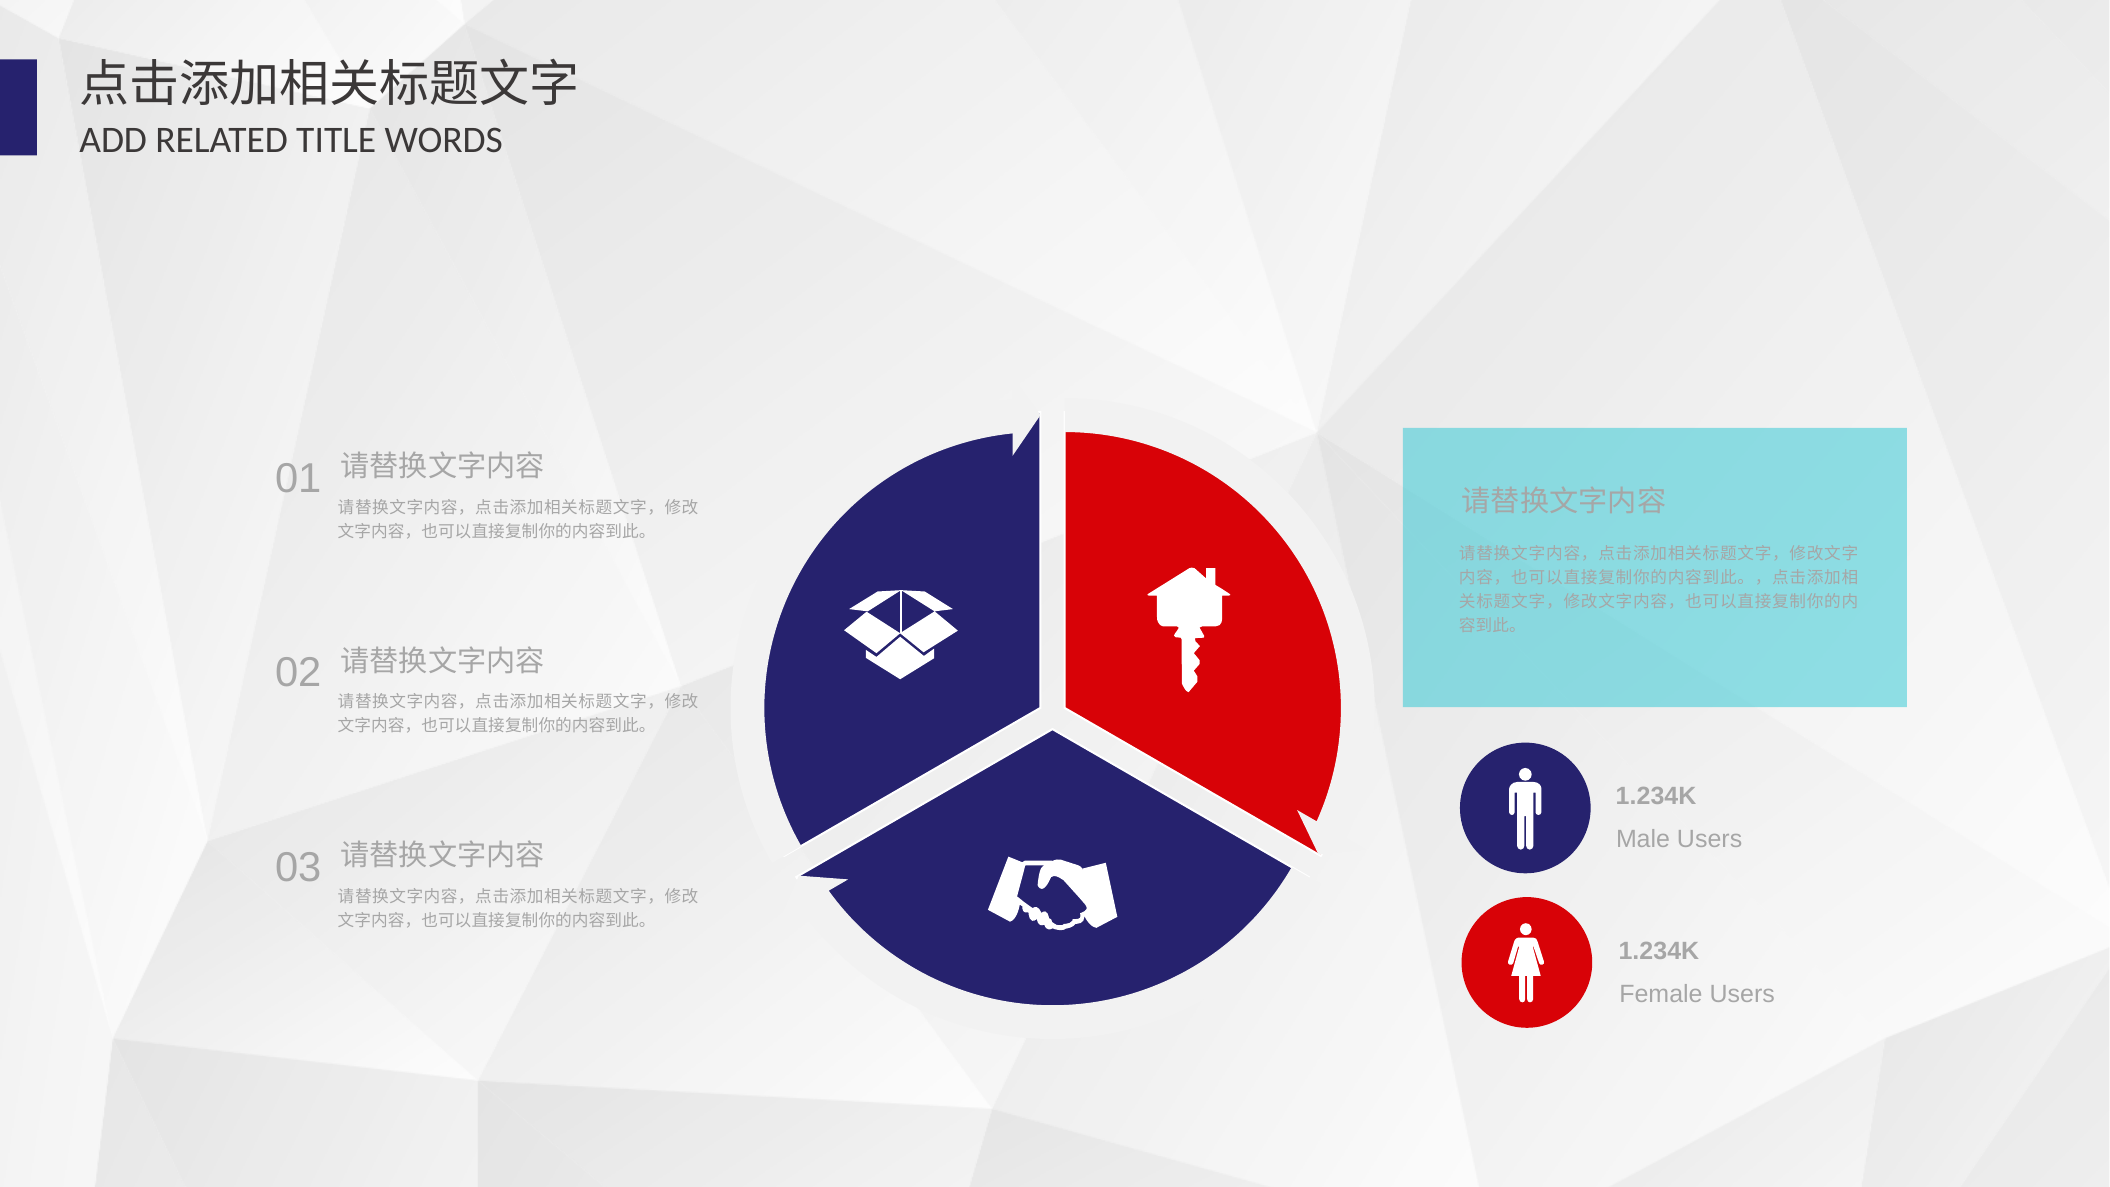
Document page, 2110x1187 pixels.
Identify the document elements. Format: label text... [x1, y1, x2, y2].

text_box 02 [260, 627, 322, 703]
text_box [322, 433, 707, 550]
text_box ADD RELATED TITLE WORDS [63, 107, 520, 169]
text_box 01 [260, 433, 322, 509]
text_box Female Users [1604, 963, 1790, 1015]
text_box 点击添加相关标题文字 [63, 43, 596, 120]
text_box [844, 590, 958, 680]
text_box 1.234K [1600, 766, 1712, 817]
picture [0, 0, 2110, 1187]
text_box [707, 375, 1398, 1062]
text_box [322, 627, 707, 744]
text_box 03 [260, 822, 322, 897]
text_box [322, 822, 707, 939]
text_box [1459, 742, 1591, 874]
text_box Male Users [1601, 809, 1758, 860]
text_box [1461, 897, 1593, 1028]
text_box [1402, 427, 1907, 708]
text_box 1.234K [1603, 920, 1715, 972]
